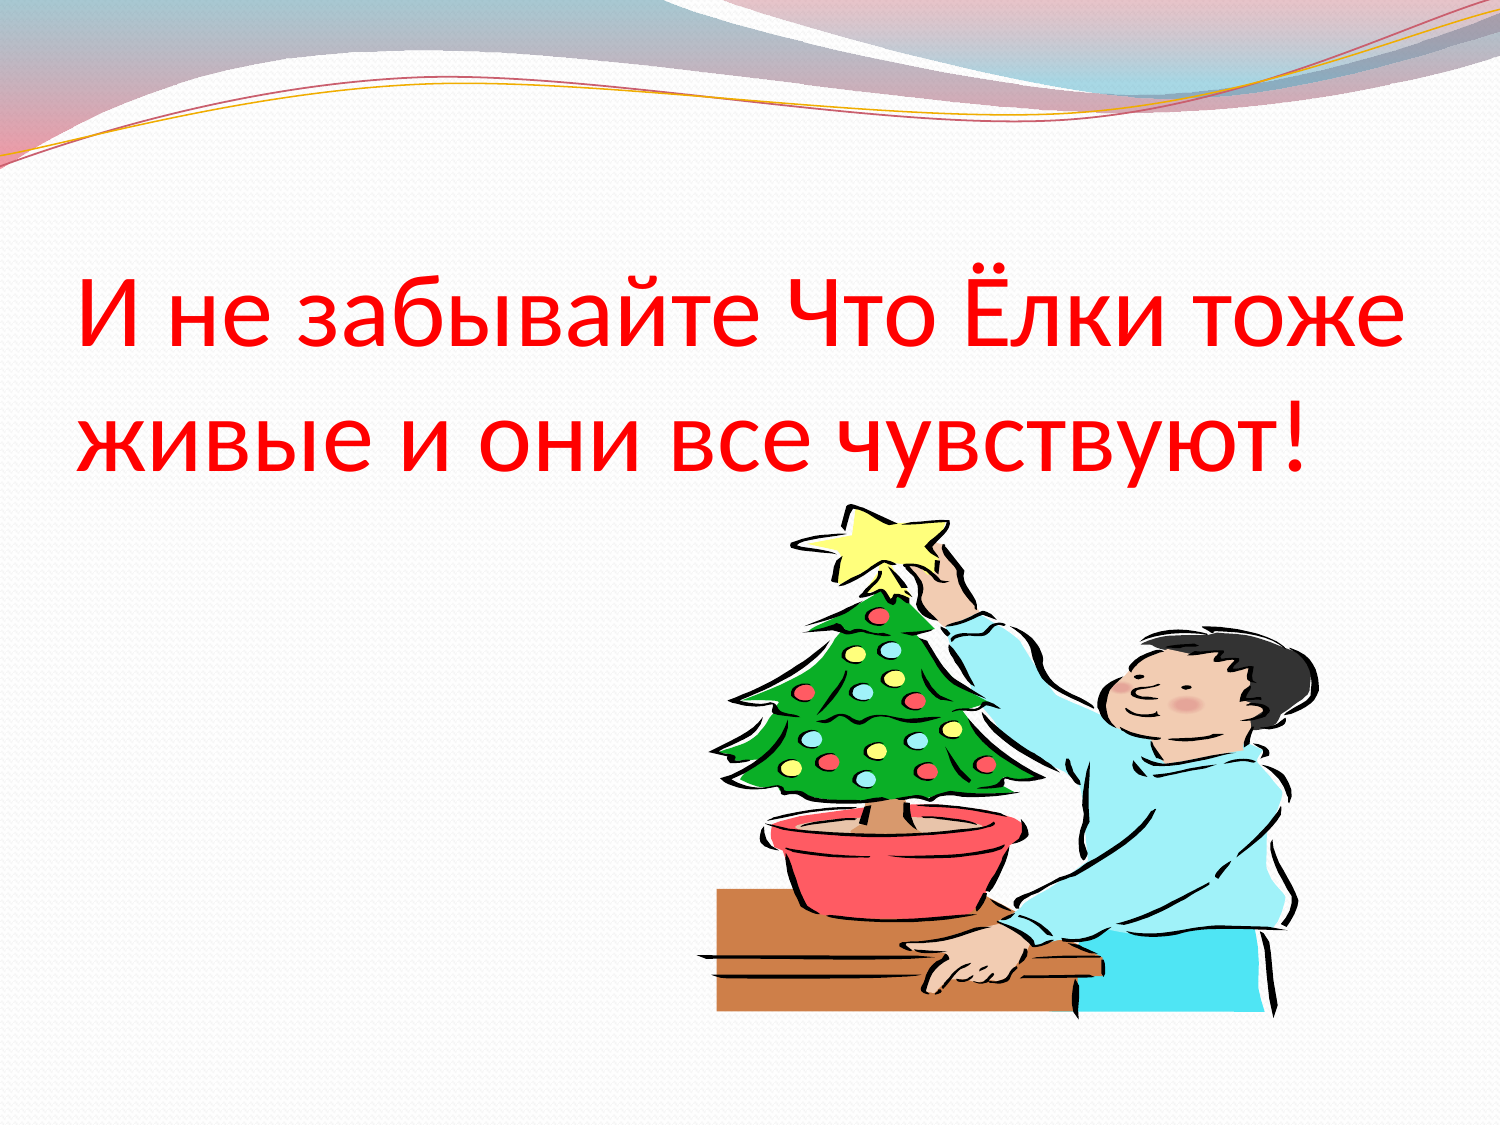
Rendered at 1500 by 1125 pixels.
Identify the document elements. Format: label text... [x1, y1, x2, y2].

picture [696, 503, 1321, 1020]
title И не забывайте Что Ёлки тоже живые и они все чувствуют! [75, 115, 1425, 493]
